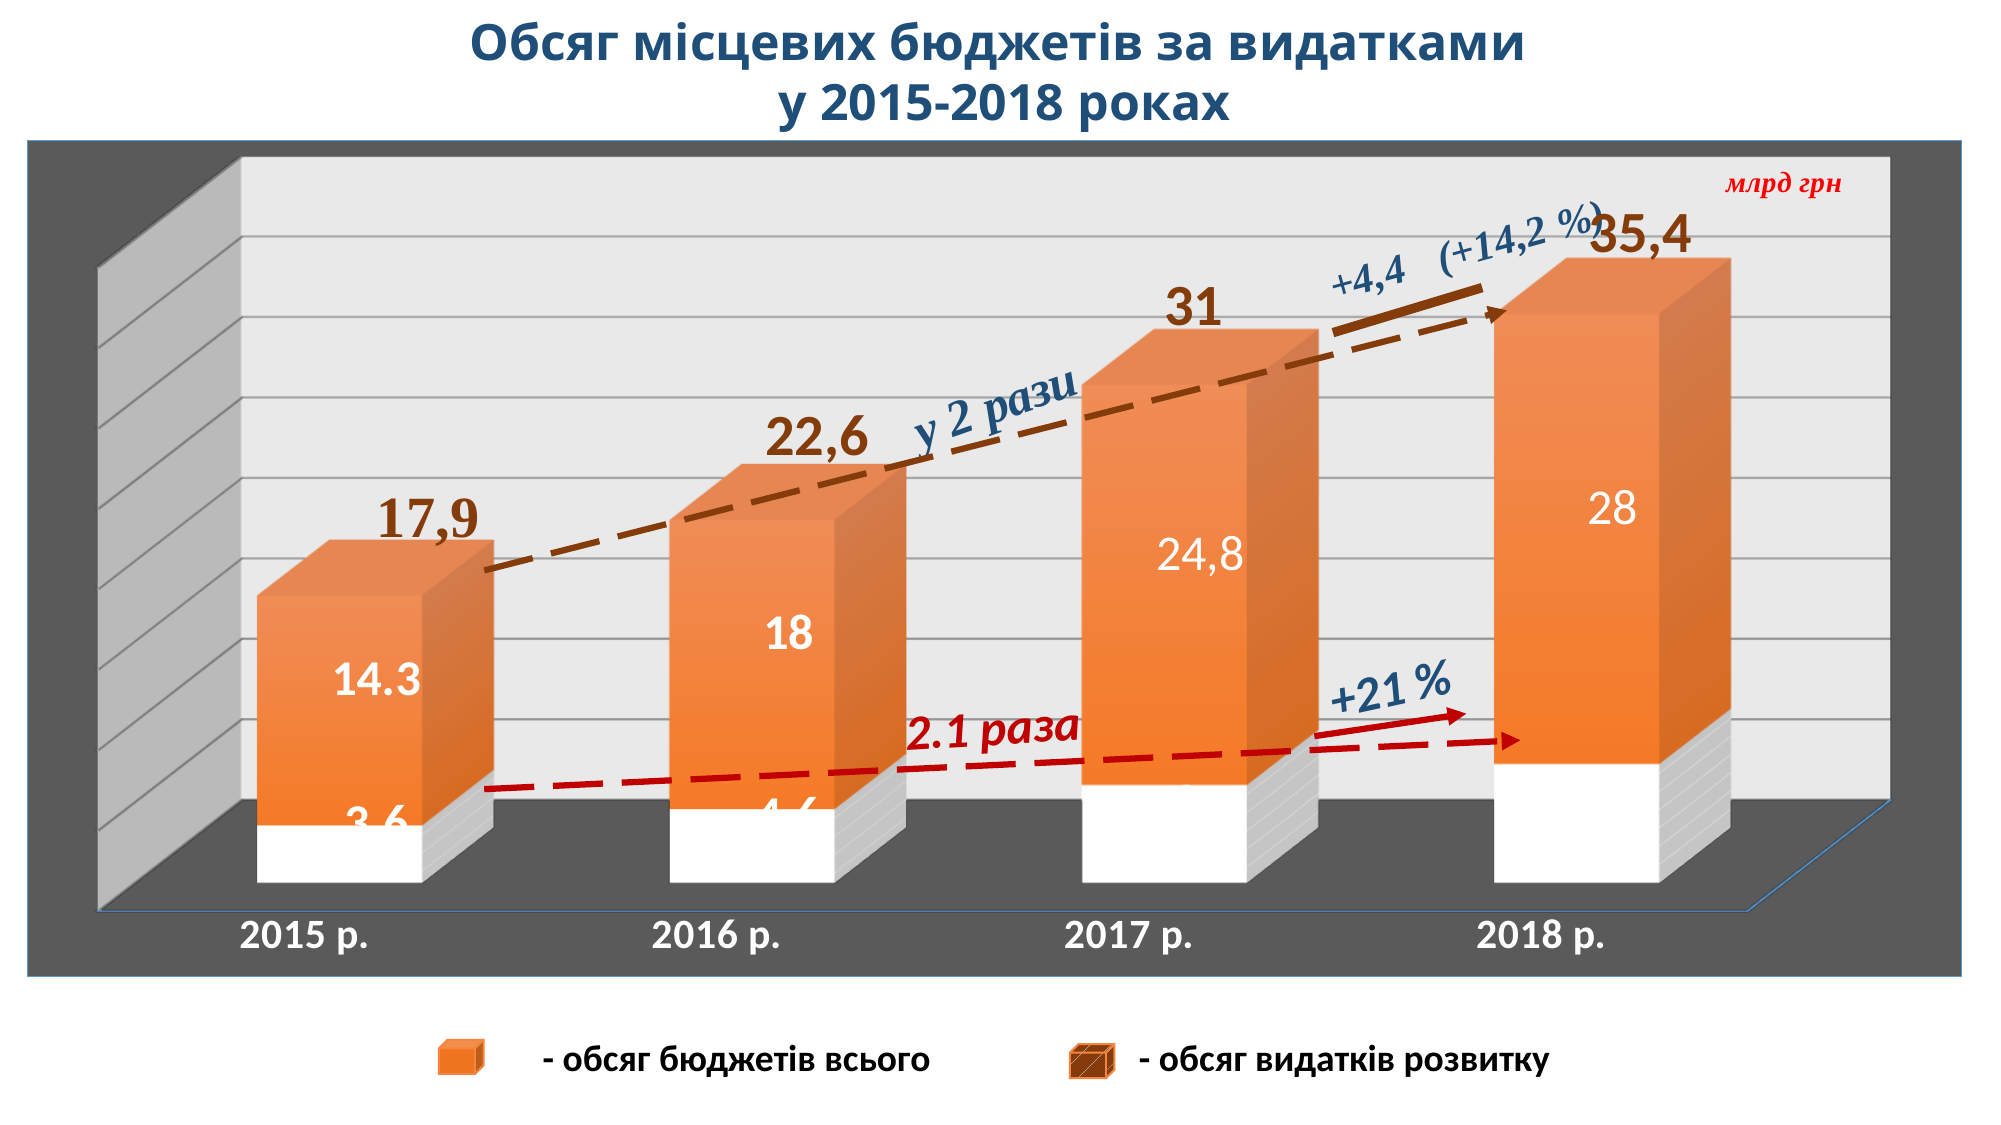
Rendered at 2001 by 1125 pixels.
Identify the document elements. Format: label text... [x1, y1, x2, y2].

text_box - обсяг видатків розвитку [1124, 1026, 1595, 1087]
table_cell 98,6 [1075, 1046, 1110, 1051]
chart [27, 140, 1962, 977]
text_box - обсяг бюджетів всього [528, 1026, 1026, 1087]
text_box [484, 310, 1507, 571]
text_box Обсяг місцевих бюджетів за видатками у 2015-2018 роках [336, 3, 1673, 138]
table_cell 33,1 [443, 1041, 479, 1047]
text_box [1068, 1043, 1116, 1080]
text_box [484, 740, 1521, 790]
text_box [1314, 713, 1467, 737]
text_box [437, 1038, 485, 1075]
